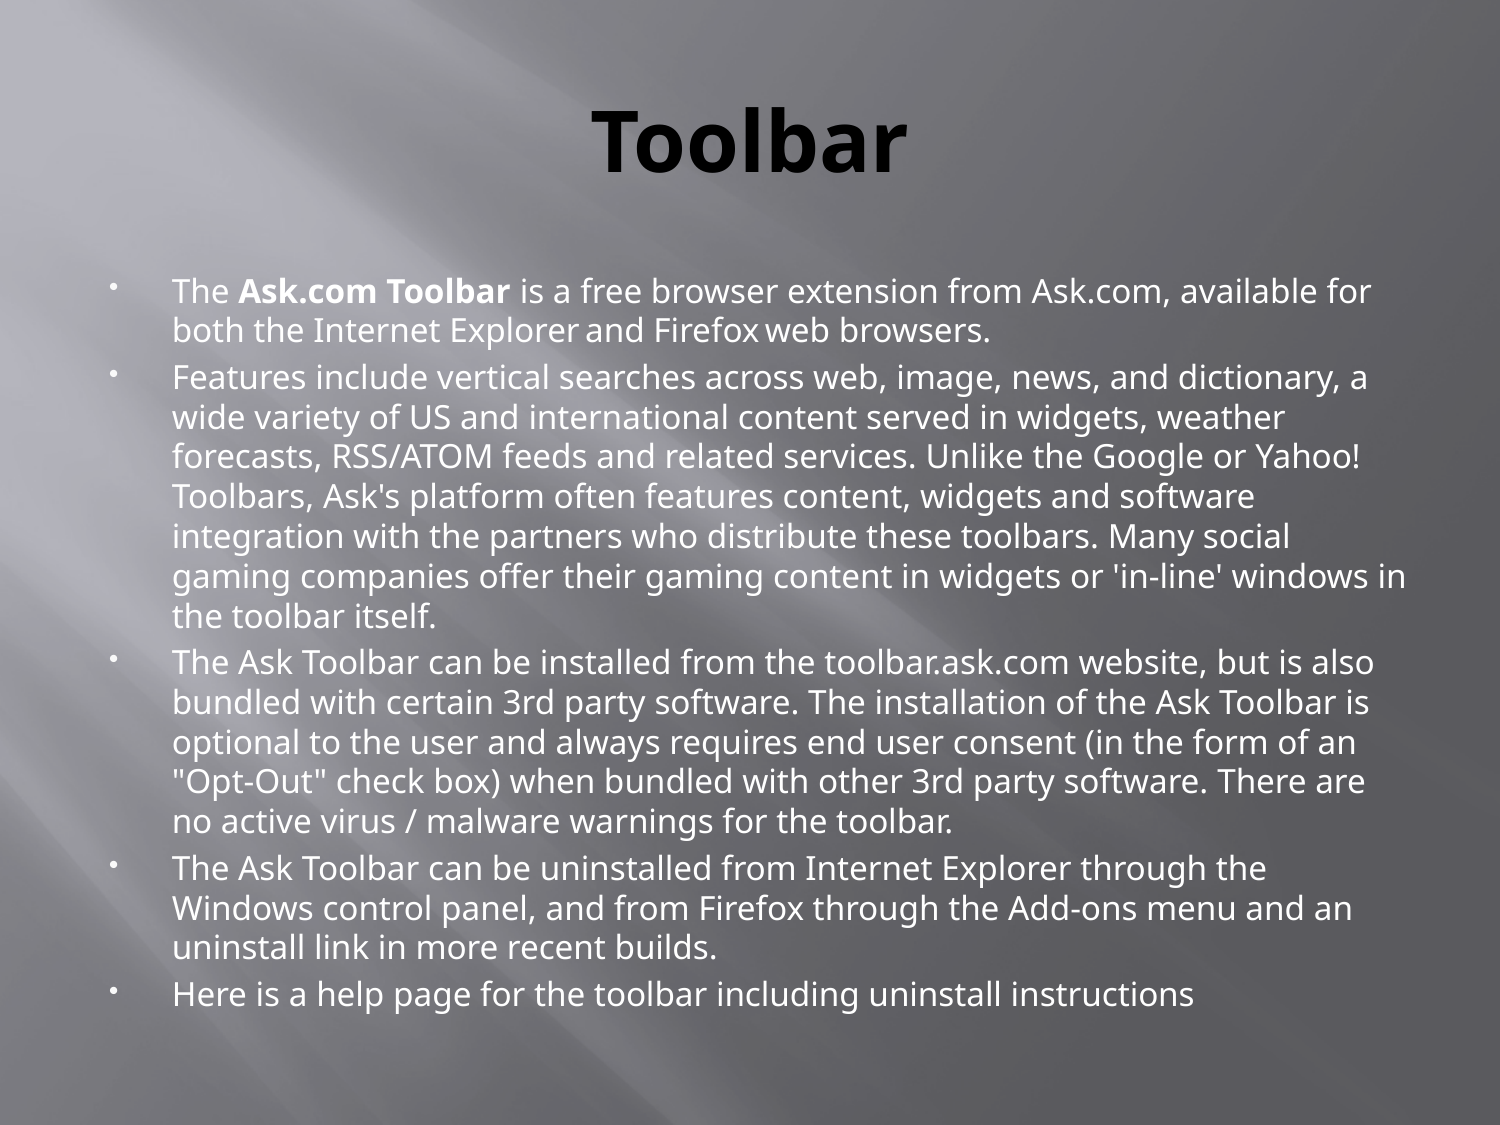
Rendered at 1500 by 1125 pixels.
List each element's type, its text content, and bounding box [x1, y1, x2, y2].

title Toolbar [75, 45, 1425, 233]
list The Ask.com Toolbar is a free browser extension from Ask.com, available for both the Internet Explorer and Firefox web browsers. Features include vertical searches across web, image, news, and dictionary, a wide variety of US and international content served in widgets, weather forecasts, RSS/ATOM feeds and related services. Unlike the Google or Yahoo! Toolbars, Ask's platform often features content, widgets and software integration with the partners who distribute these toolbars. Many social gaming companies offer their gaming content in widgets or 'in-line' windows in the toolbar itself. The Ask Toolbar can be installed from the toolbar.ask.com website, but is also bundled with certain 3rd party software. The installation of the Ask Toolbar is optional to the user and always requires end user consent (in the form of an "Opt-Out" check box) when bundled with other 3rd party software. There are no active virus / malware warnings for the toolbar. The Ask Toolbar can be uninstalled from Internet Explorer through the Windows control panel, and from Firefox through the Add-ons menu and an uninstall link in more recent builds. Here is a help page for the toolbar including uninstall instructions [75, 262, 1425, 1035]
